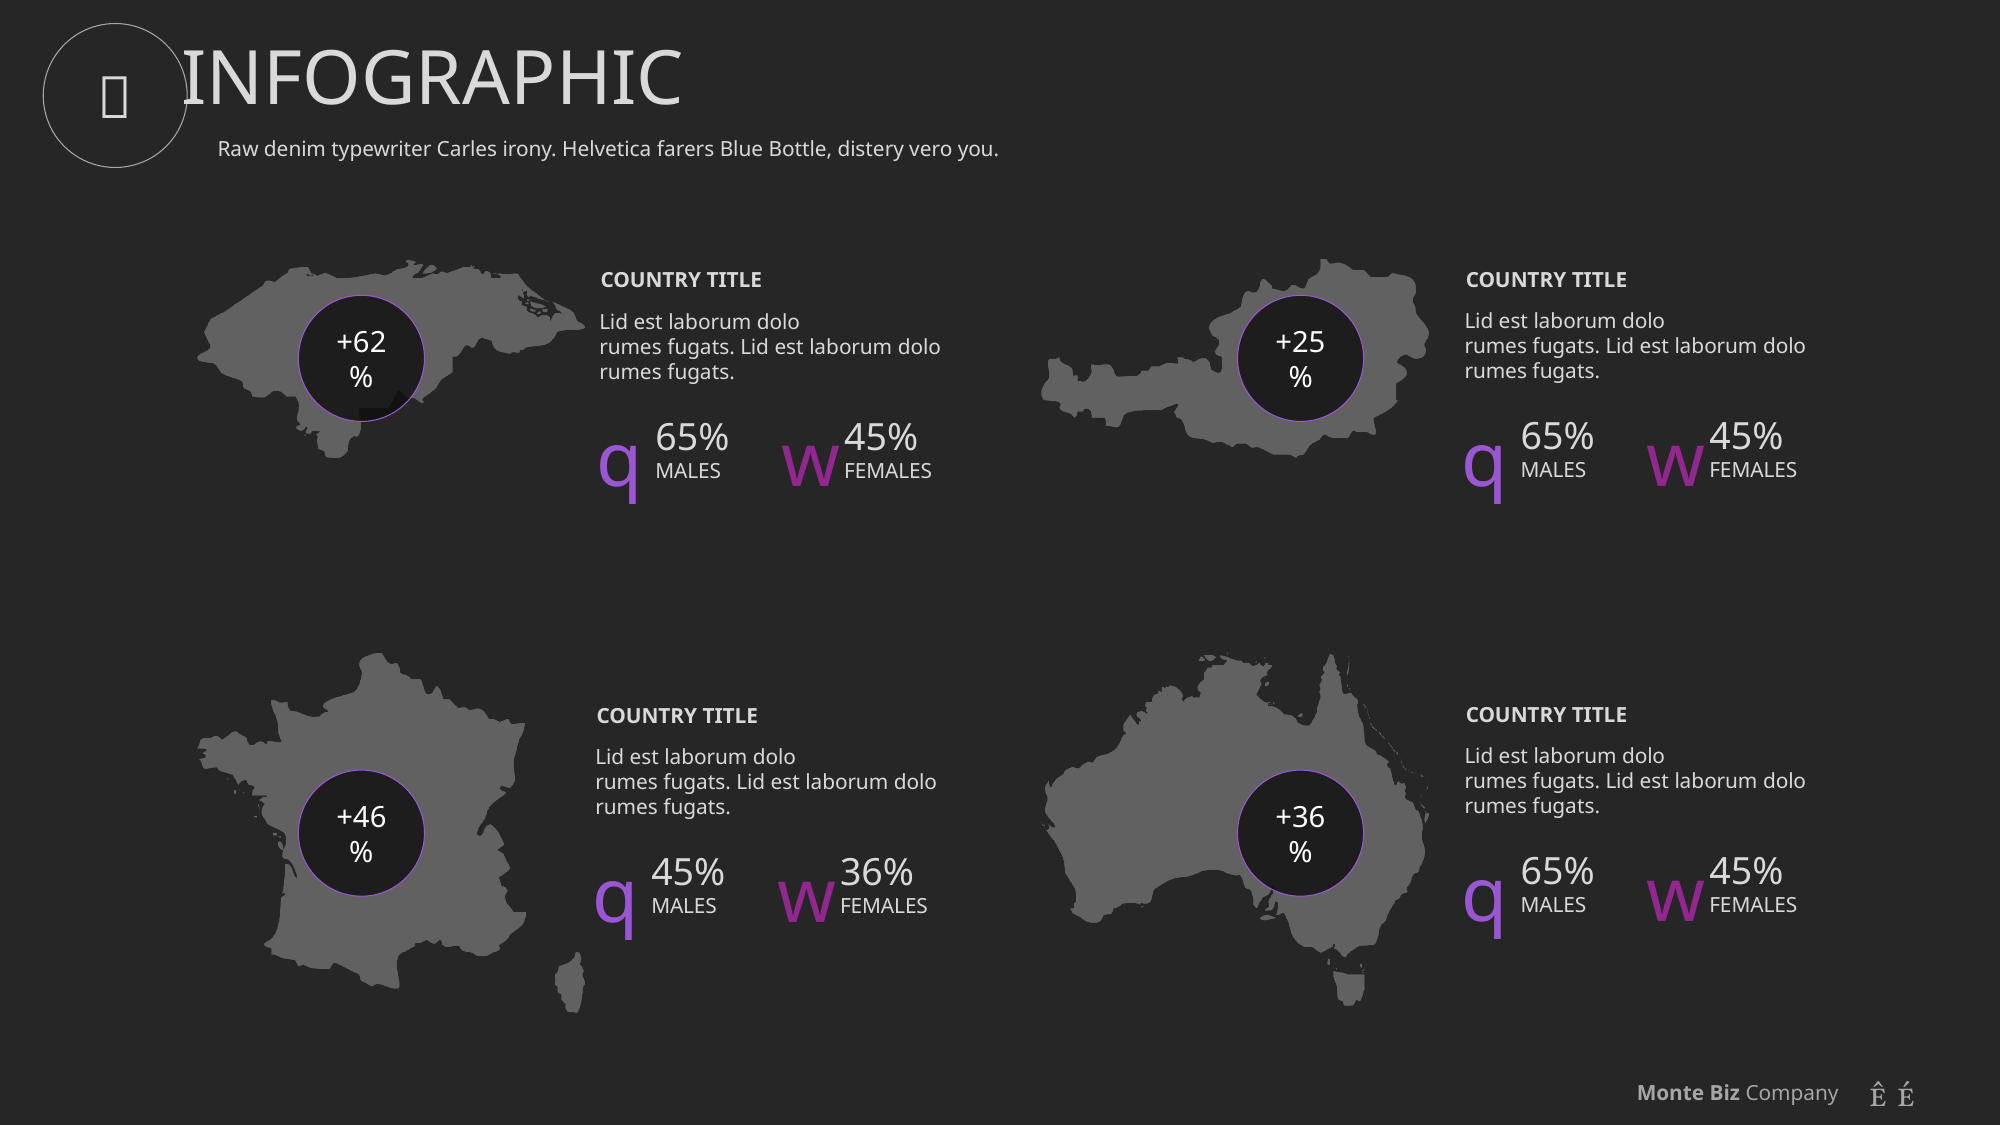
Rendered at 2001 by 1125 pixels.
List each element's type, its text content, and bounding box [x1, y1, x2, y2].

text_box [584, 259, 1014, 511]
text_box INFOGRAPHIC [166, 22, 700, 127]
picture [197, 260, 584, 458]
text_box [1449, 259, 1879, 511]
picture [1041, 259, 1429, 458]
picture [1041, 652, 1429, 1006]
text_box   [1854, 1061, 1979, 1122]
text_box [580, 694, 1010, 946]
text_box Monte Biz Company [1622, 1071, 1854, 1112]
picture [197, 653, 585, 1013]
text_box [1449, 694, 1879, 946]
text_box Raw denim typewriter Carles irony. Helvetica farers Blue Bottle, distery vero you. [202, 128, 1014, 169]
text_box  [42, 22, 182, 169]
